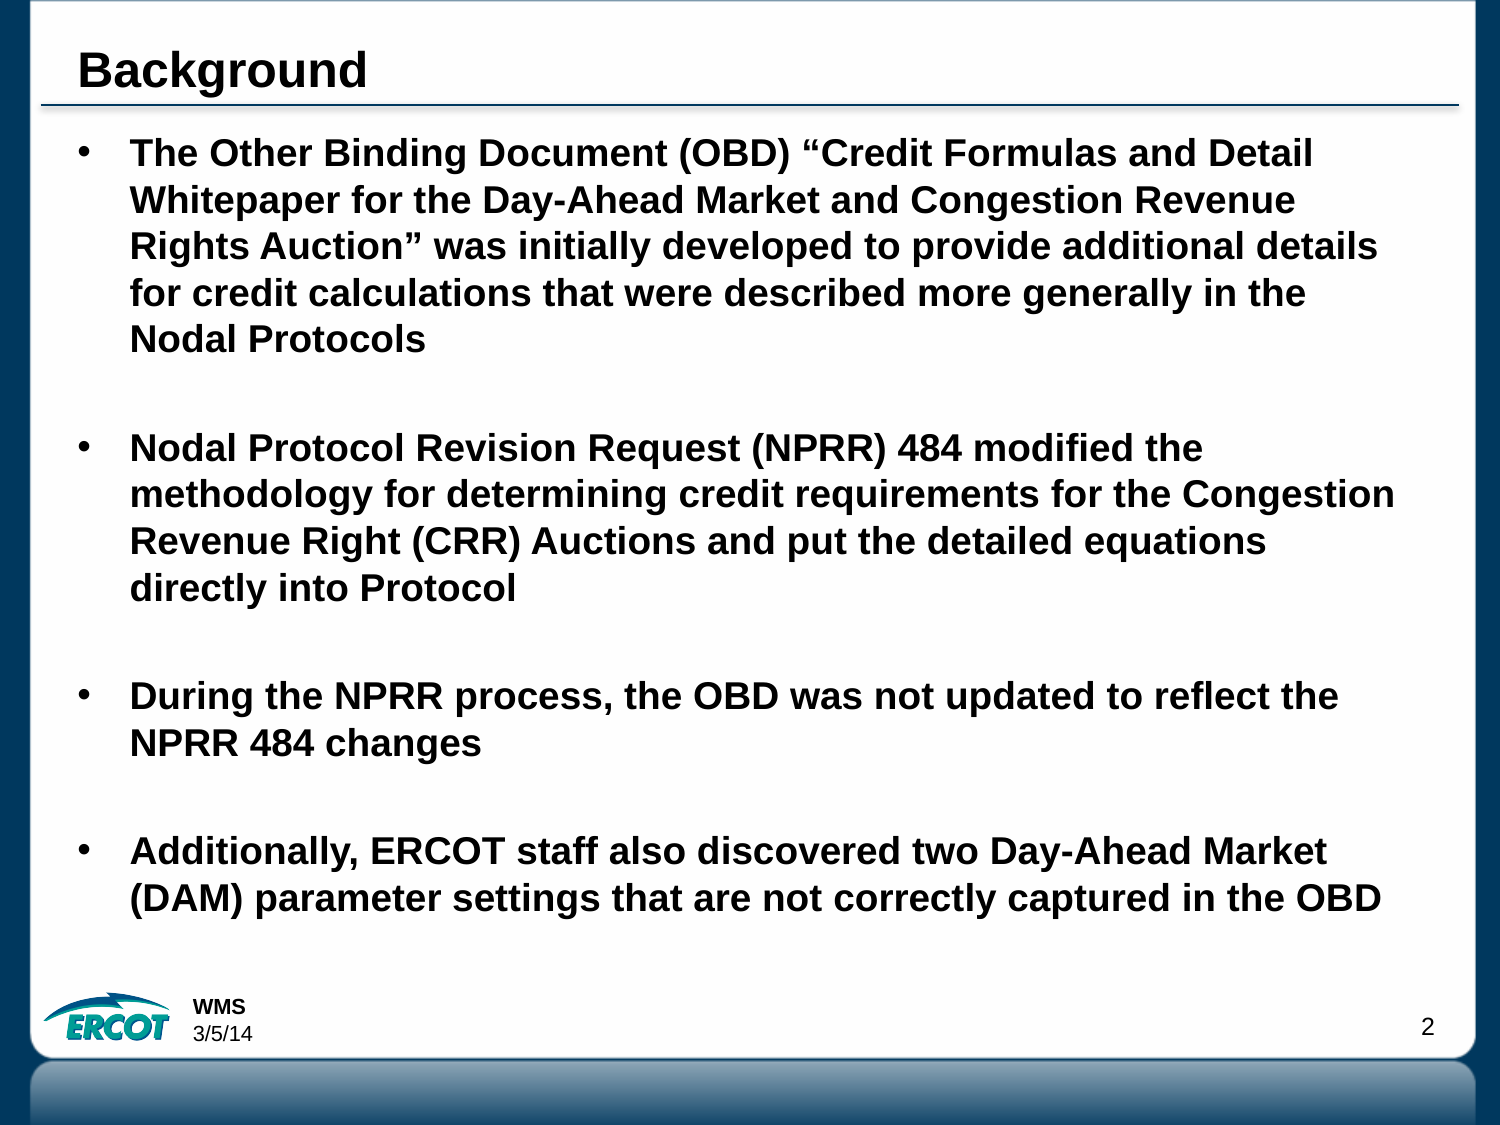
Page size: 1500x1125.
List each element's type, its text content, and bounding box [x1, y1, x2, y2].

picture [0, 0, 1500, 1125]
title Background [62, 29, 1450, 106]
list The Other Binding Document (OBD) “Credit Formulas and Detail Whitepaper for the Day-Ahead Market and Congestion Revenue Rights Auction” was initially developed to provide additional details for credit calculations that were described more generally in the Nodal Protocols Nodal Protocol Revision Request (NPRR) 484 modified the methodology for determining credit requirements for the Congestion Revenue Right (CRR) Auctions and put the detailed equations directly into Protocol During the NPRR process, the OBD was not updated to reflect the NPRR 484 changes Additionally, ERCOT staff also discovered two Day-Ahead Market (DAM) parameter settings that are not correctly captured in the OBD [62, 120, 1413, 976]
